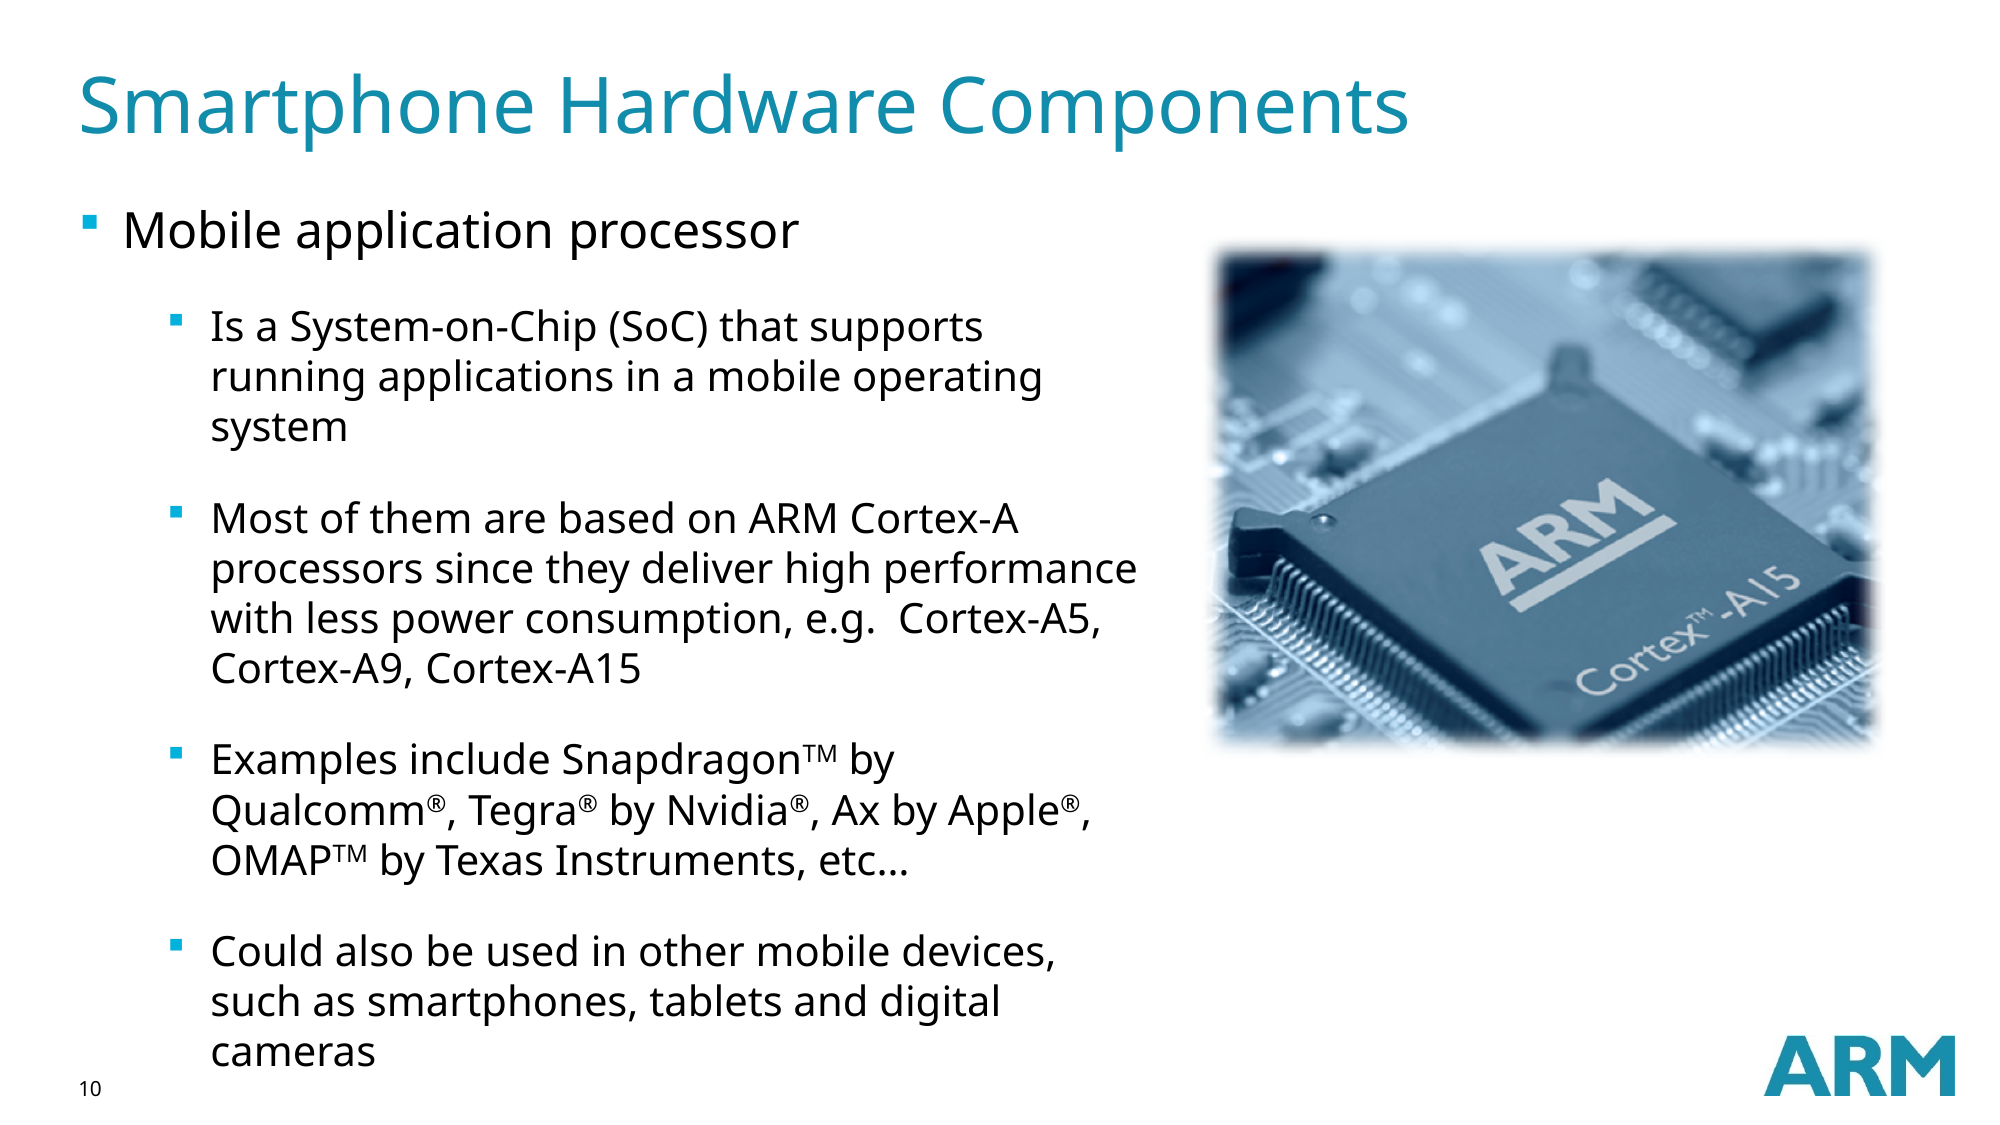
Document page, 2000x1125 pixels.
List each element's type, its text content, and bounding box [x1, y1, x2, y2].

title Smartphone Hardware Components [78, 55, 1910, 150]
picture [1763, 1035, 1955, 1096]
list Mobile application processor Is a System-on-Chip (SoC) that supports running applications in a mobile operating system Most of them are based on ARM Cortex-A processors since they deliver high performance with less power consumption, e.g. Cortex-A5, Cortex-A9, Cortex-A15 Examples include SnapdragonTM by Qualcomm®, Tegra® by Nvidia®, Ax by Apple®, OMAPTM by Texas Instruments, etc… Could also be used in other mobile devices, such as smartphones, tablets and digital cameras [78, 198, 1150, 1062]
picture [1200, 235, 1888, 759]
